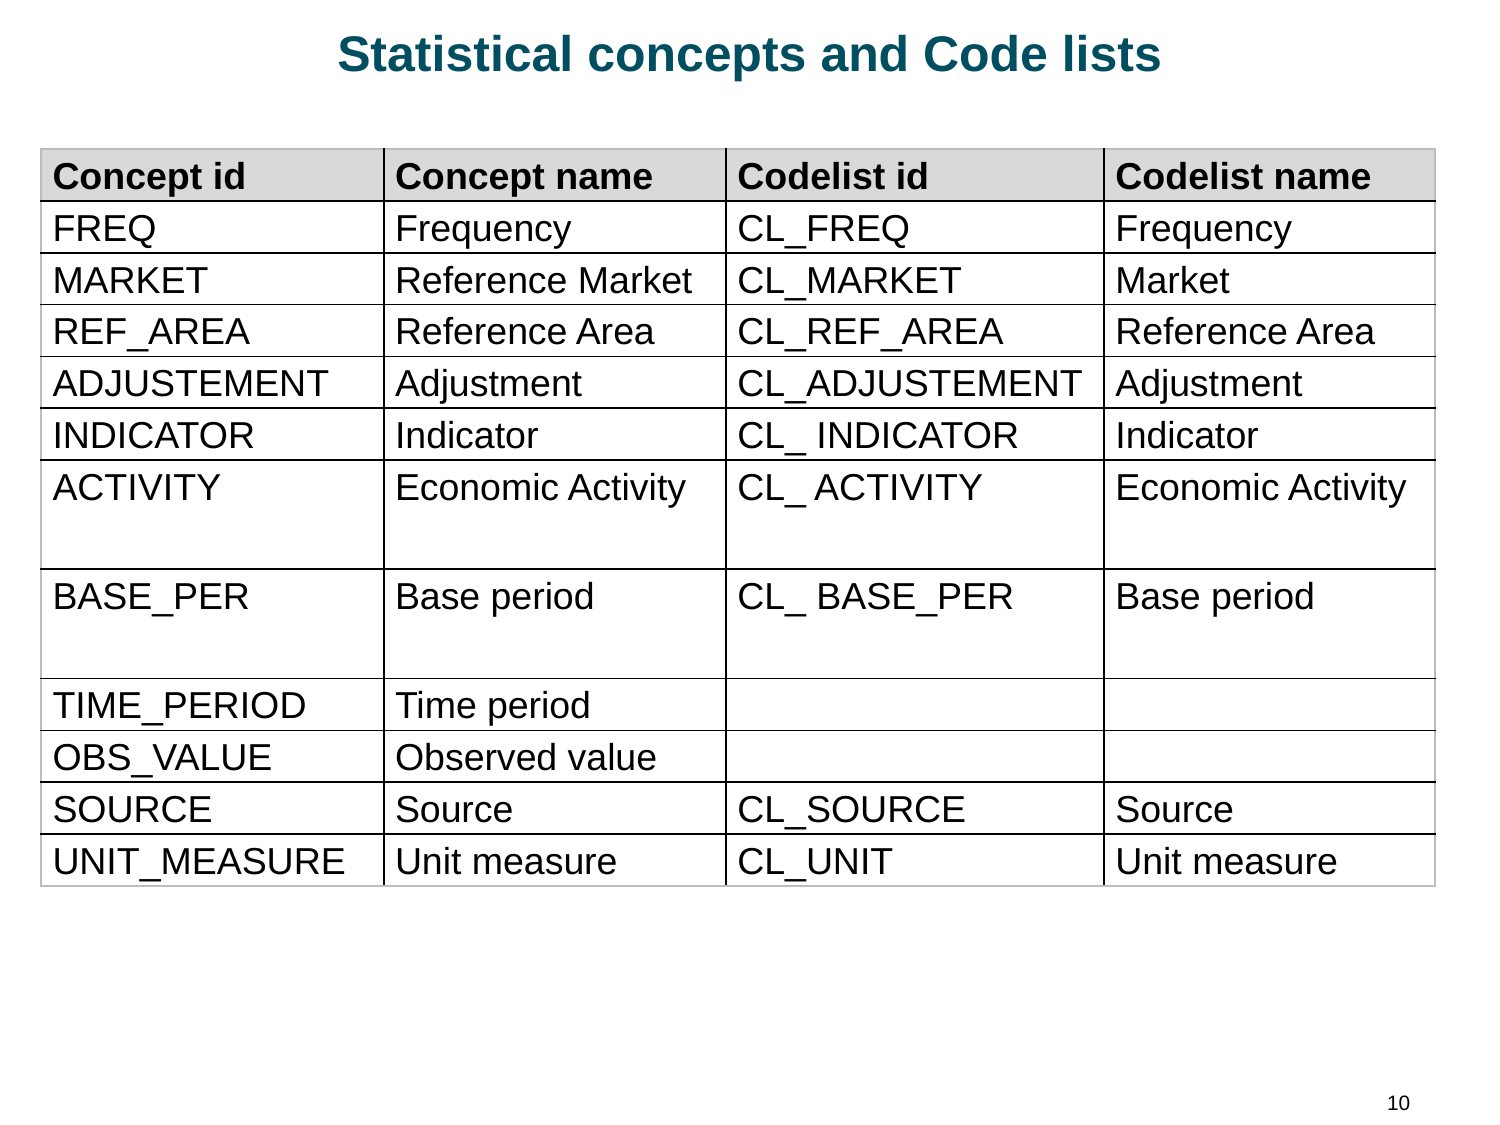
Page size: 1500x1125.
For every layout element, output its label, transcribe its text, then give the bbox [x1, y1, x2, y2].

slide_number 10 [1074, 1082, 1425, 1125]
table_cell Source [1105, 783, 1434, 833]
table_header Codelist name [1105, 150, 1434, 200]
table_cell Economic Activity [385, 461, 725, 568]
table_cell CL_ ACTIVITY [727, 461, 1103, 568]
table_cell [1105, 679, 1434, 730]
table_cell Frequency [385, 202, 725, 252]
table_cell Indicator [1105, 409, 1434, 459]
table_cell Observed value [385, 731, 725, 781]
table_cell TIME_PERIOD [42, 679, 383, 730]
table_cell MARKET [42, 254, 383, 304]
table_cell Reference Area [385, 305, 725, 356]
table_header Concept id [42, 150, 383, 200]
table_cell CL_MARKET [727, 254, 1103, 304]
table_cell Reference Market [385, 254, 725, 304]
title Statistical concepts and Code lists [75, 20, 1425, 82]
table_cell Source [385, 783, 725, 833]
table_cell SOURCE [42, 783, 383, 833]
table_cell CL_ADJUSTEMENT [727, 357, 1103, 407]
table_cell BASE_PER [42, 570, 383, 678]
table_cell CL_SOURCE [727, 783, 1103, 833]
table_cell Unit measure [1105, 835, 1434, 885]
table_cell Economic Activity [1105, 461, 1434, 568]
table_cell ACTIVITY [42, 461, 383, 568]
table_cell Base period [1105, 570, 1434, 678]
table_cell Adjustment [1105, 357, 1434, 407]
table_cell CL_UNIT [727, 835, 1103, 885]
table_cell Reference Area [1105, 305, 1434, 356]
table_cell REF_AREA [42, 305, 383, 356]
table_cell INDICATOR [42, 409, 383, 459]
table_cell CL_FREQ [727, 202, 1103, 252]
table_cell CL_REF_AREA [727, 305, 1103, 356]
table_cell Indicator [385, 409, 725, 459]
table_cell Unit measure [385, 835, 725, 885]
table_cell FREQ [42, 202, 383, 252]
table_cell Base period [385, 570, 725, 678]
table_cell UNIT_MEASURE [42, 835, 383, 885]
table_cell Frequency [1105, 202, 1434, 252]
table_cell Market [1105, 254, 1434, 304]
table_cell CL_ BASE_PER [727, 570, 1103, 678]
table_cell [727, 731, 1103, 781]
table_cell [1105, 731, 1434, 781]
table_header Concept name [385, 150, 725, 200]
table_cell Adjustment [385, 357, 725, 407]
table_cell CL_ INDICATOR [727, 409, 1103, 459]
table_header Codelist id [727, 150, 1103, 200]
table_cell [727, 679, 1103, 730]
table_cell ADJUSTEMENT [42, 357, 383, 407]
table_cell Time period [385, 679, 725, 730]
table_cell OBS_VALUE [42, 731, 383, 781]
